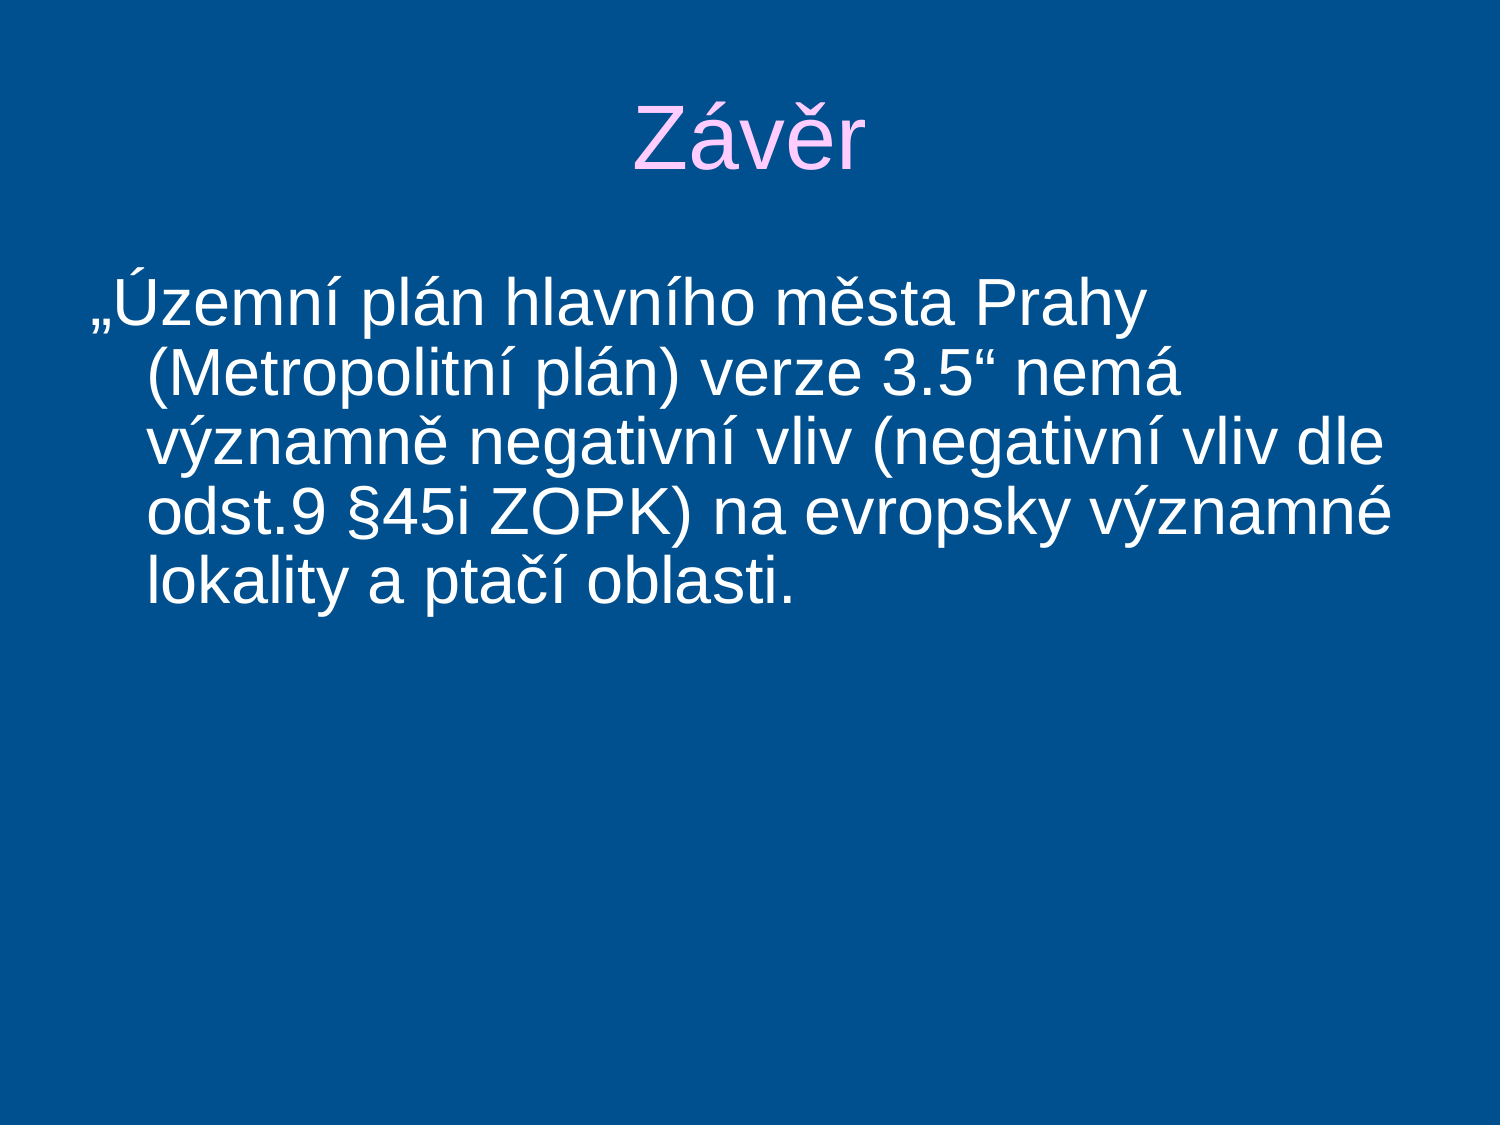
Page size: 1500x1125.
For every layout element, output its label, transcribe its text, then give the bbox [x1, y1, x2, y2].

title Závěr [75, 21, 1425, 257]
list „Územní plán hlavního města Prahy (Metropolitní plán) verze 3.5“ nemá významně negativní vliv (negativní vliv dle odst.9 §45i ZOPK) na evropsky významné lokality a ptačí oblasti. [75, 262, 1425, 1005]
